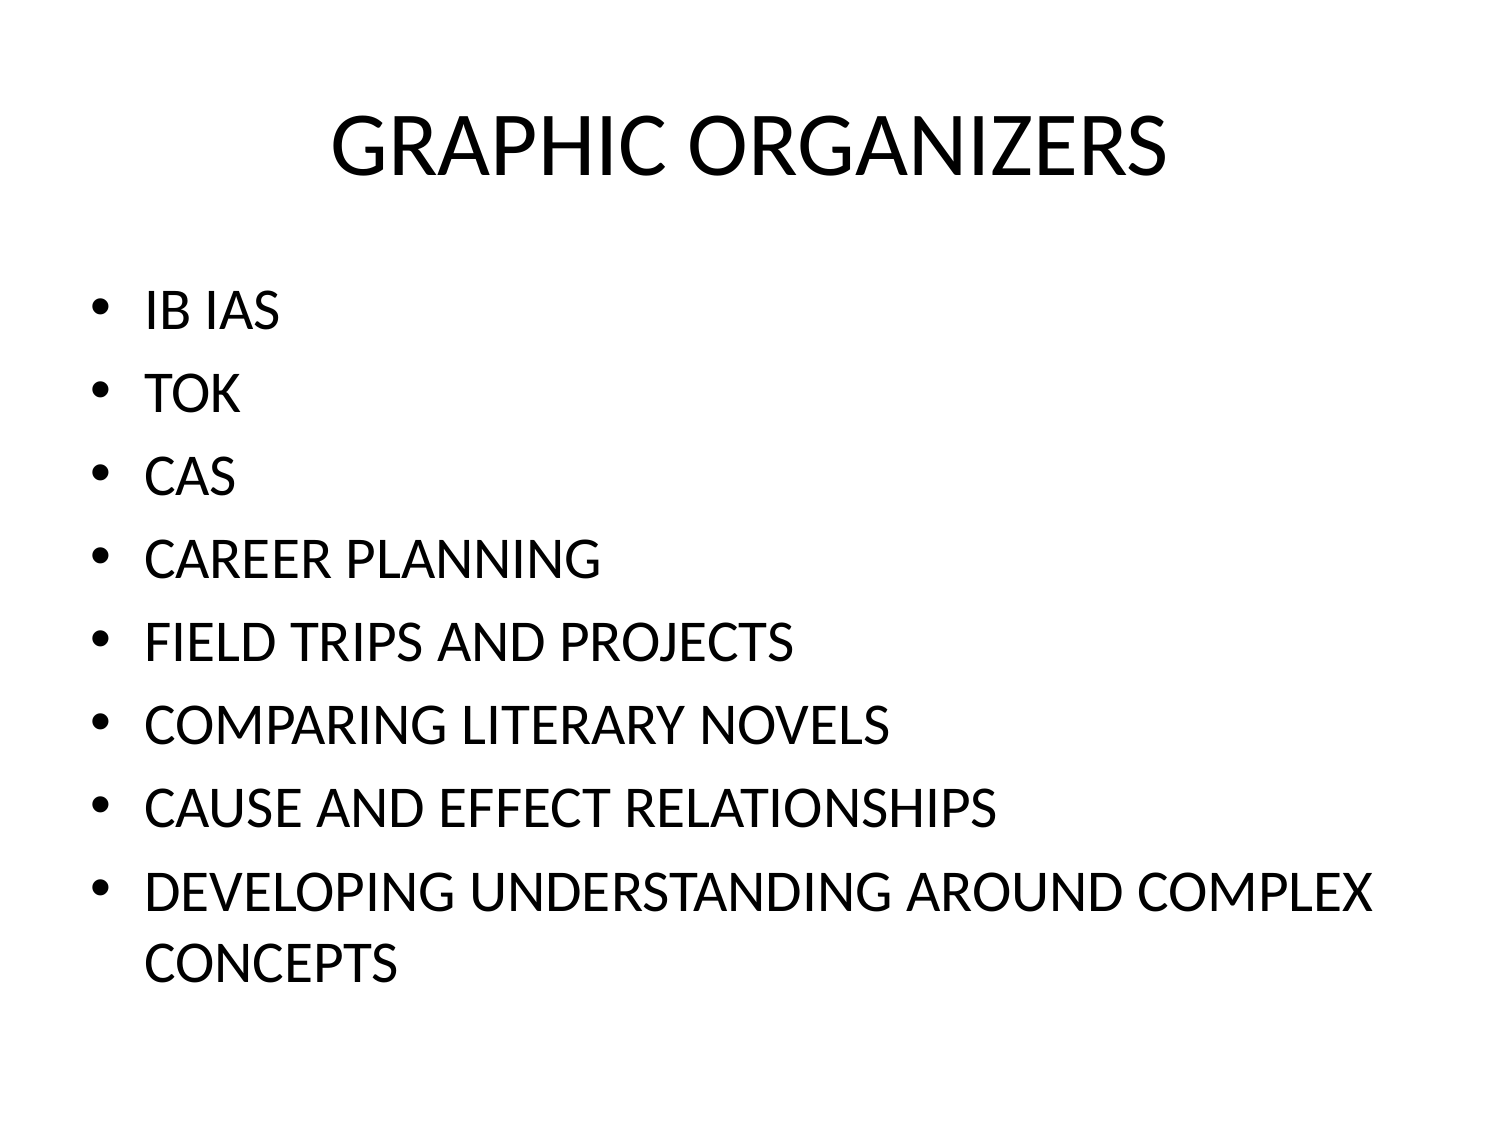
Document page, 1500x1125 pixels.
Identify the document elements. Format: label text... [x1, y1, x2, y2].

list IB IAS TOK CAS CAREER PLANNING FIELD TRIPS AND PROJECTS COMPARING LITERARY NOVELS CAUSE AND EFFECT RELATIONSHIPS DEVELOPING UNDERSTANDING AROUND COMPLEX CONCEPTS [75, 262, 1425, 1005]
title GRAPHIC ORGANIZERS [75, 45, 1425, 233]
